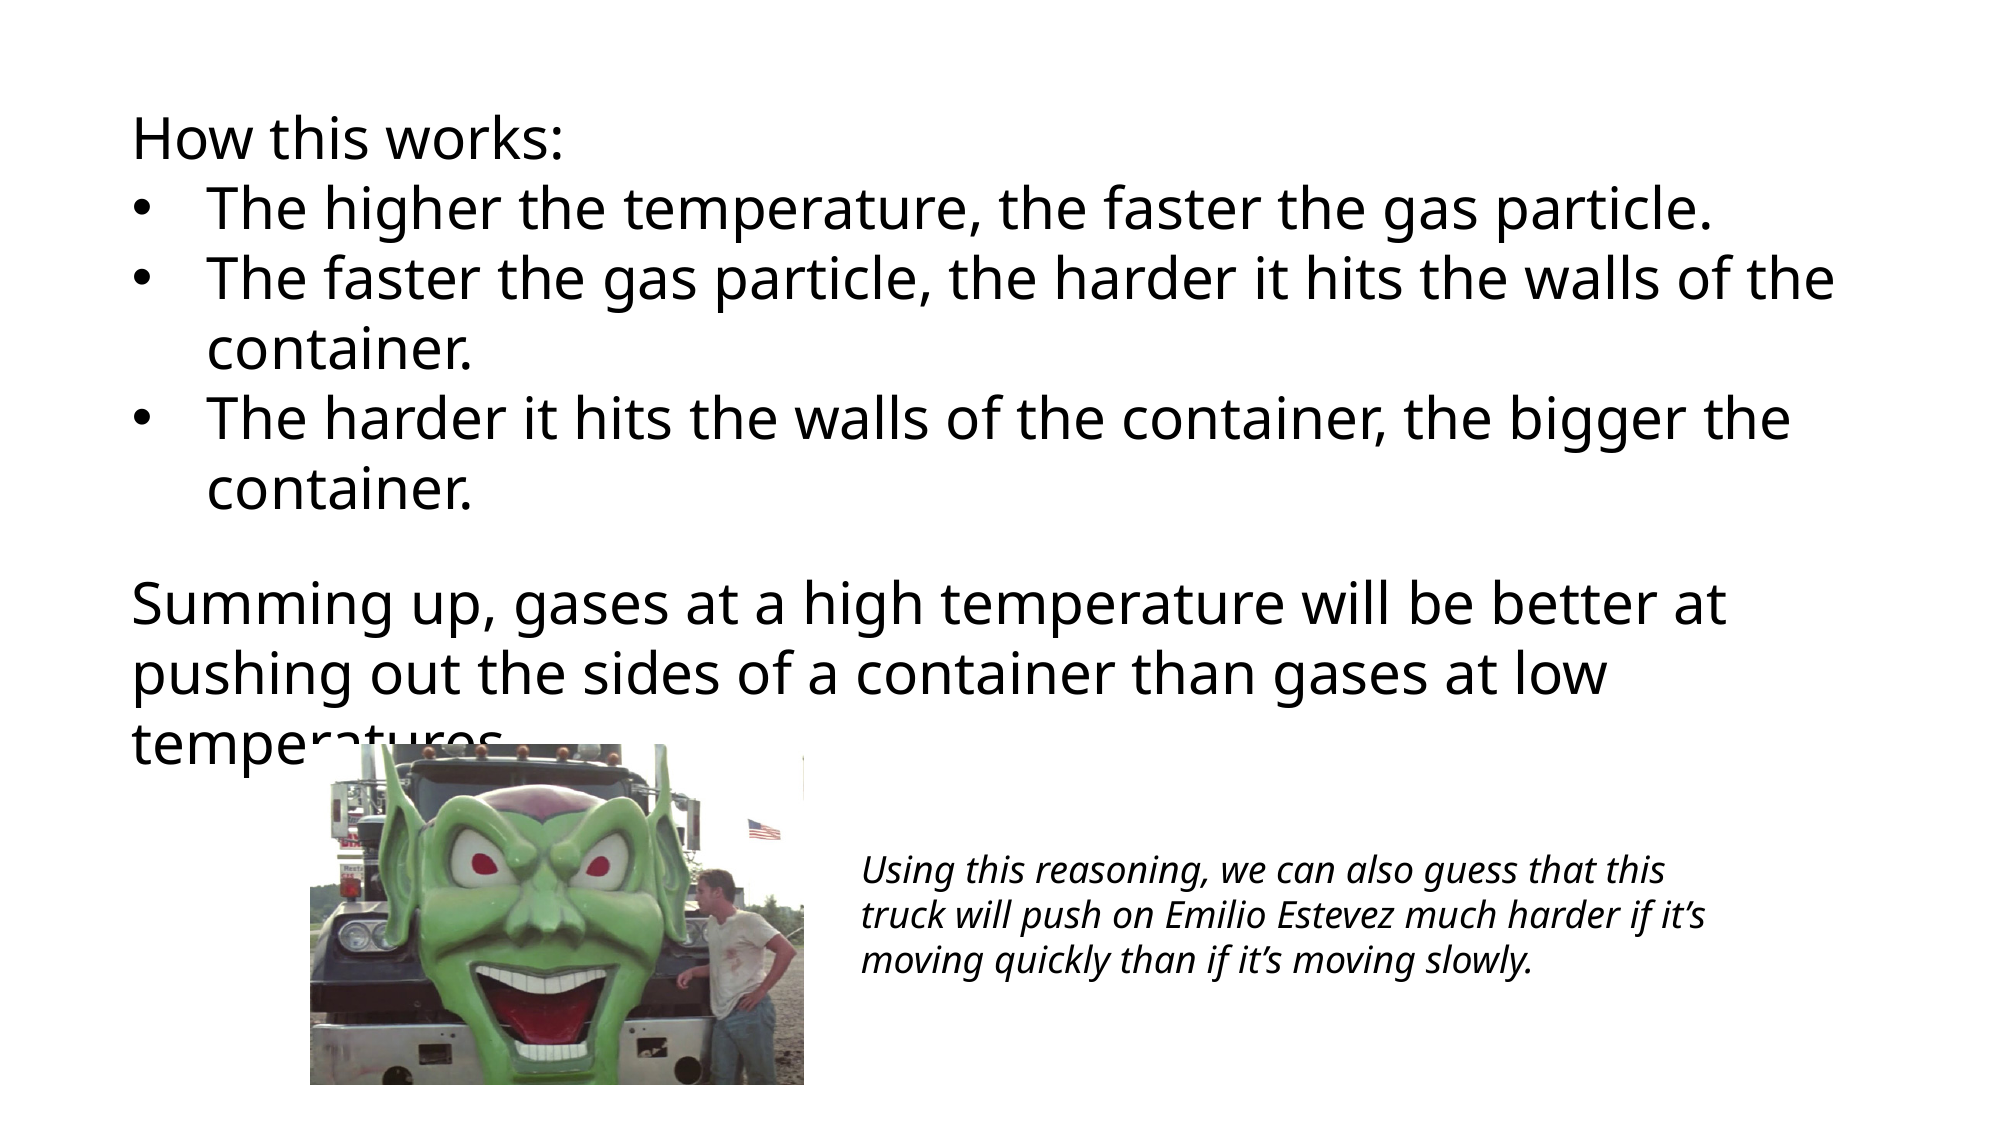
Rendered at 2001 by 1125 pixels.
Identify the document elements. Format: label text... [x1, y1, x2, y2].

text_box How this works: The higher the temperature, the faster the gas particle. The faster the gas particle, the harder it hits the walls of the container. The harder it hits the walls of the container, the bigger the container. Summing up, gases at a high temperature will be better at pushing out the sides of a container than gases at low temperatures. [117, 93, 1882, 784]
picture [310, 744, 804, 1086]
text_box Using this reasoning, we can also guess that this truck will push on Emilio Estevez much harder if it’s moving quickly than if it’s moving slowly. [846, 838, 1763, 989]
